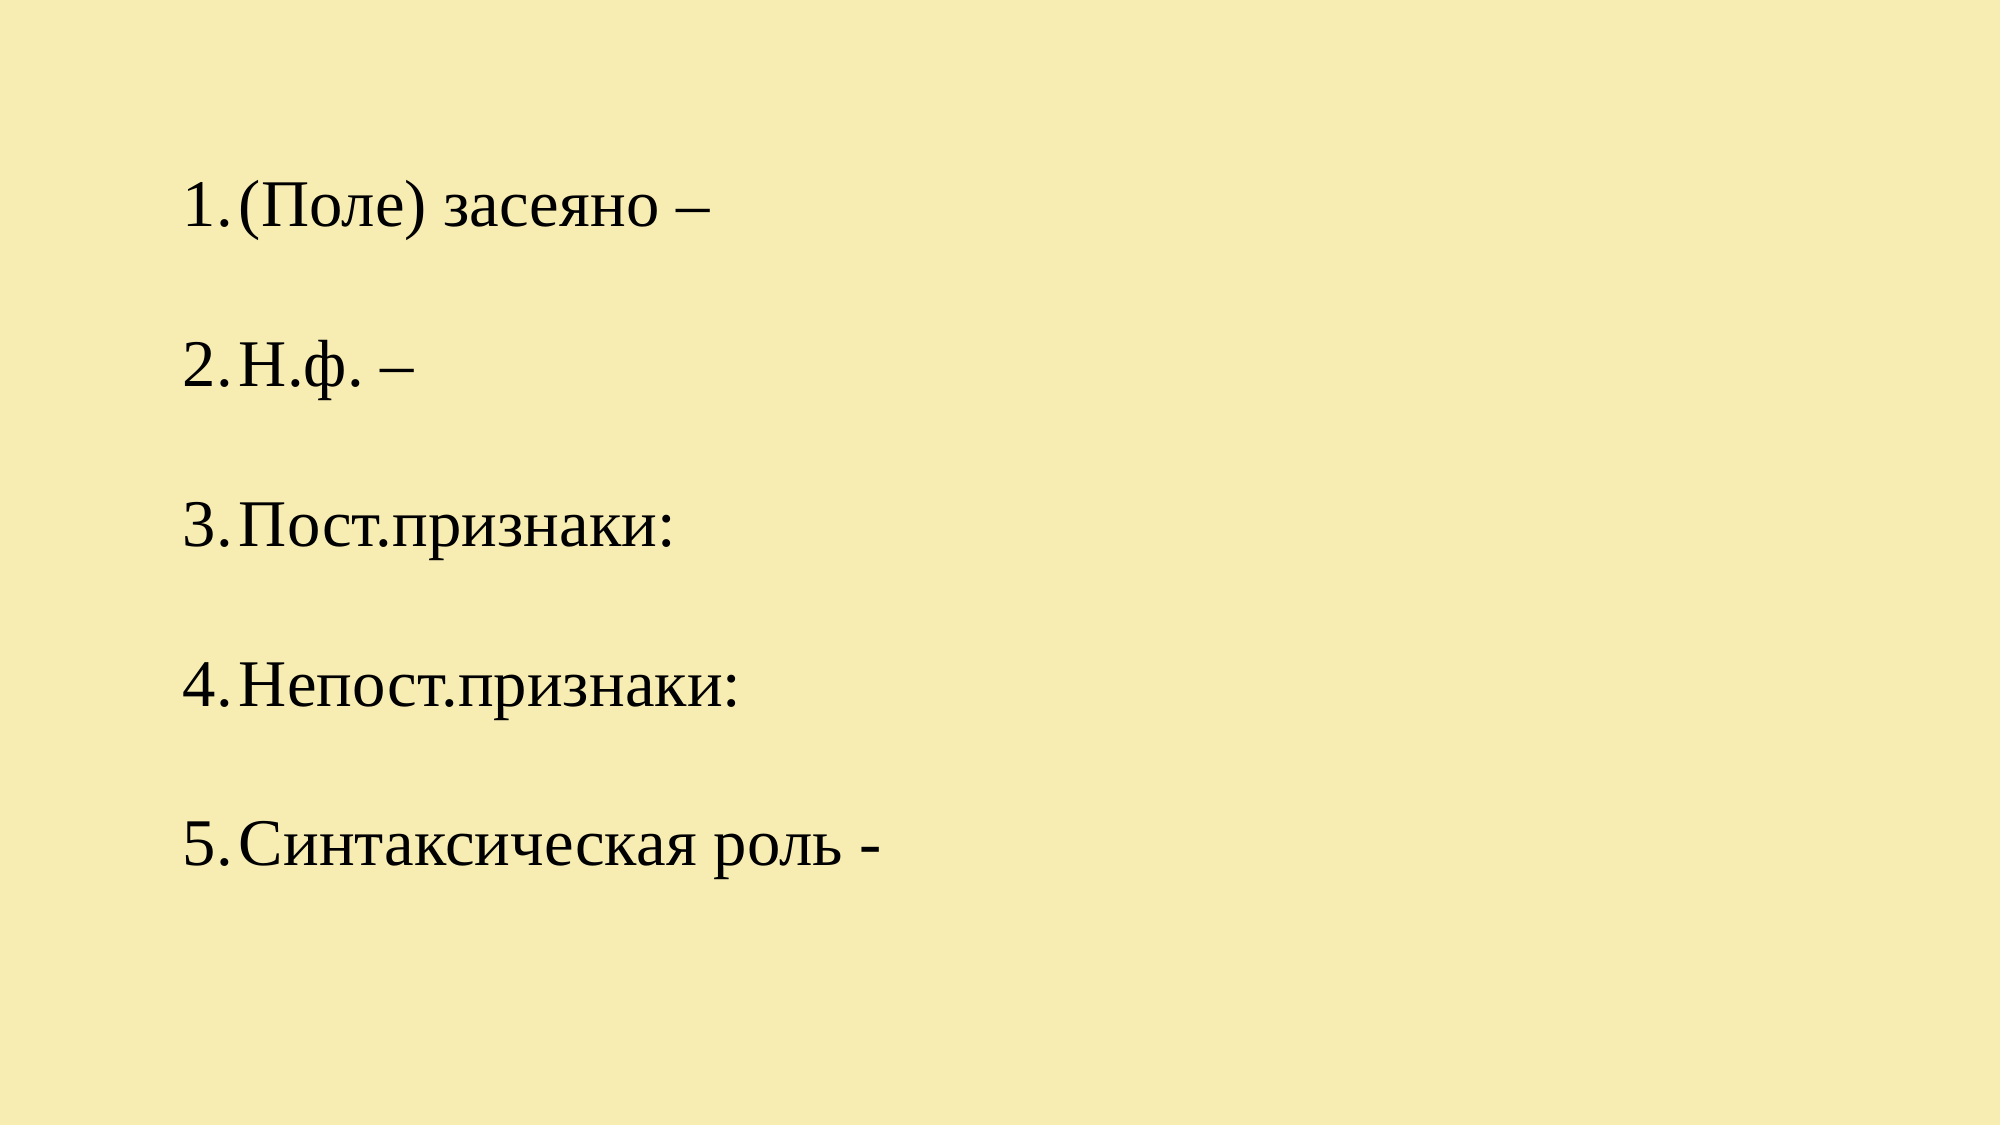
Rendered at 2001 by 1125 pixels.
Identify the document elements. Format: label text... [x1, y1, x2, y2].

text_box (Поле) засеяно – Н.ф. – Пост.признаки: Непост.признаки: Синтаксическая роль - [167, 152, 1854, 887]
